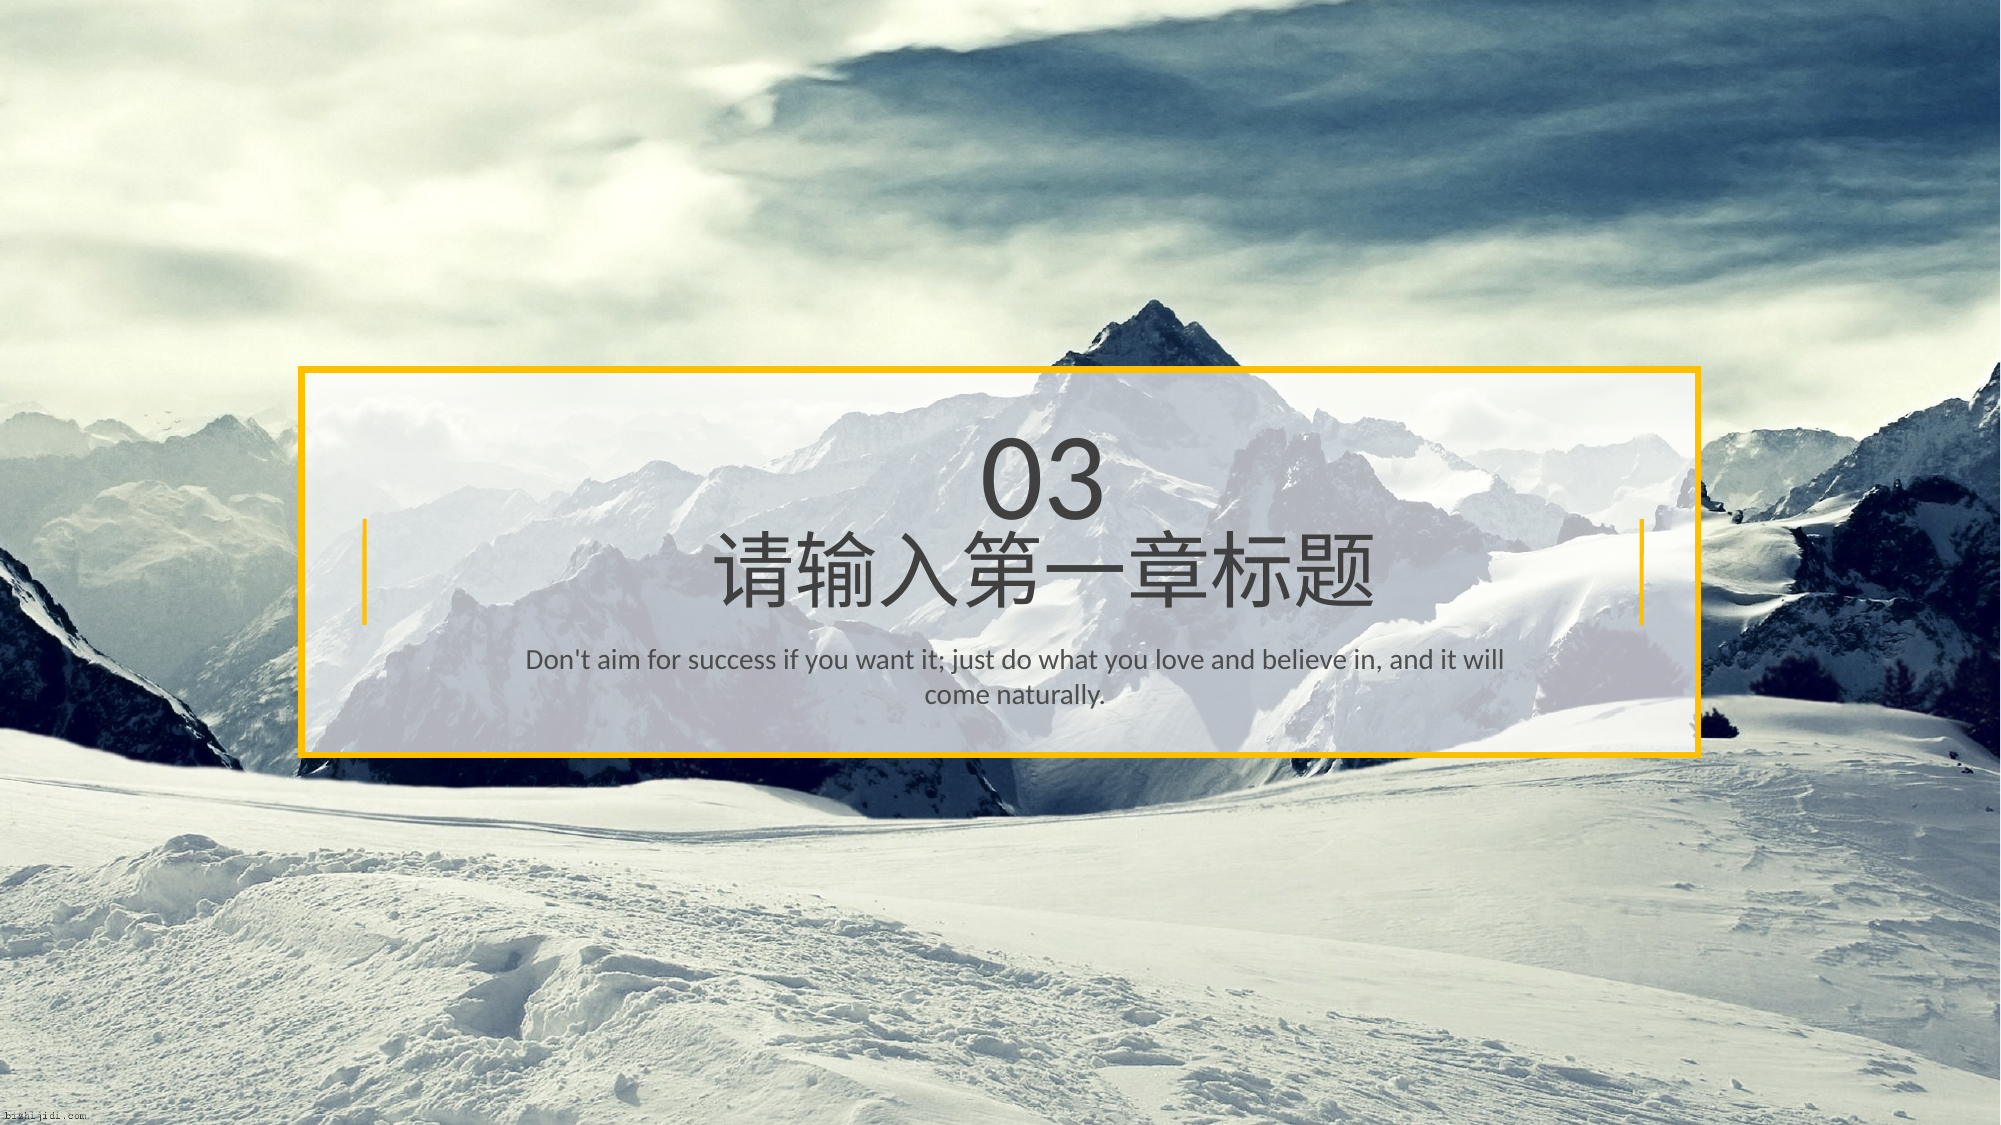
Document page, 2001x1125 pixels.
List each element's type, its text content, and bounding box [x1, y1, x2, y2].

text_box Don't aim for success if you want it; just do what you love and believe in, and it will come naturally. [492, 632, 1539, 718]
text_box 请输入第一章标题 [492, 510, 1597, 626]
text_box [301, 368, 1699, 756]
text_box 03 [965, 387, 1123, 553]
picture [0, 0, 2001, 1125]
